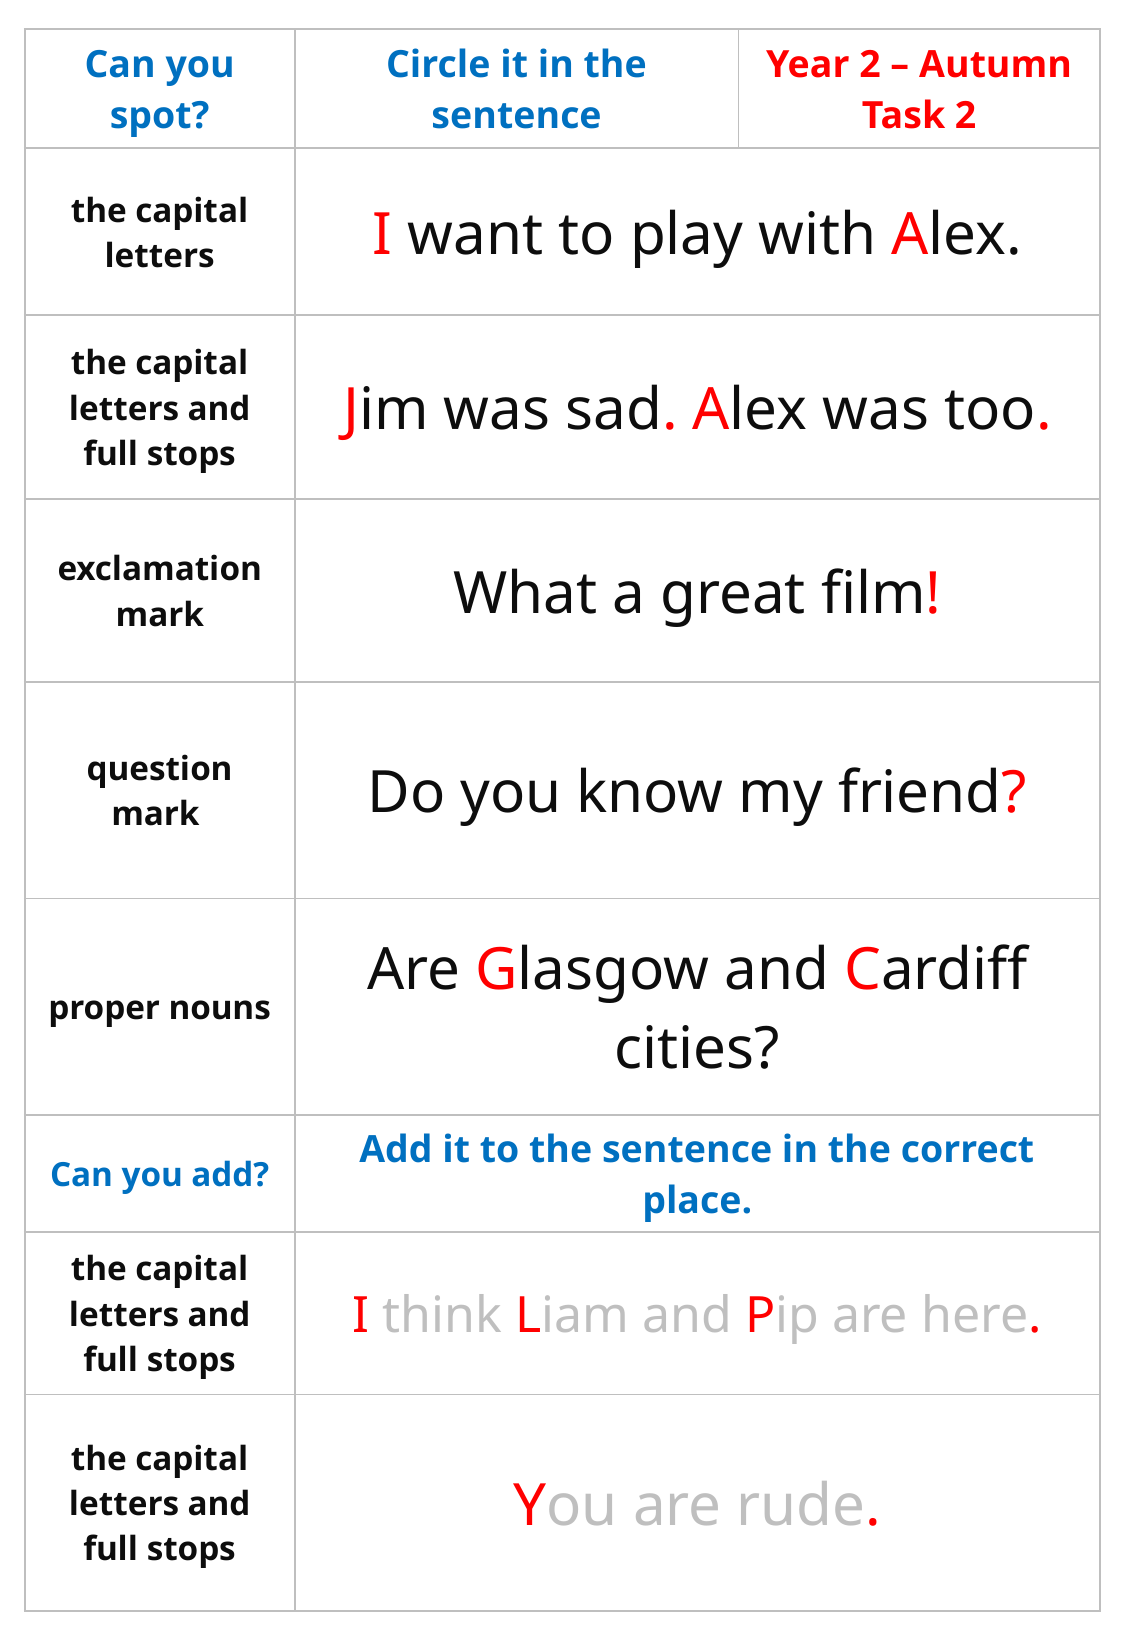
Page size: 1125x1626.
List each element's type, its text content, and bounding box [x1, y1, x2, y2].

table_cell I think Liam and Pip are here. [296, 1233, 1099, 1394]
table_cell exclamation mark [26, 500, 294, 681]
table_cell the capital letters and full stops [26, 1233, 294, 1394]
table_cell question mark [26, 683, 294, 898]
table_cell Can you add? [26, 1116, 294, 1231]
table_cell What a great film! [296, 500, 1099, 681]
table_cell the capital letters and full stops [26, 316, 294, 498]
table_cell proper nouns [26, 899, 294, 1114]
table_header Can you spot? [26, 30, 294, 147]
table_header Circle it in the sentence [296, 30, 738, 147]
table_cell the capital letters and full stops [26, 1395, 294, 1610]
table_cell Add it to the sentence in the correct place. [296, 1116, 1099, 1231]
table_cell Do you know my friend? [296, 683, 1099, 898]
table_cell Are Glasgow and Cardiff cities? [296, 899, 1099, 1114]
table_cell the capital letters [26, 149, 294, 314]
table_header Year 2 – Autumn Task 2 [739, 30, 1099, 147]
table_cell Jim was sad. Alex was too. [296, 316, 1099, 498]
table_cell I want to play with Alex. [296, 149, 1099, 314]
table_cell You are rude. [296, 1395, 1099, 1610]
